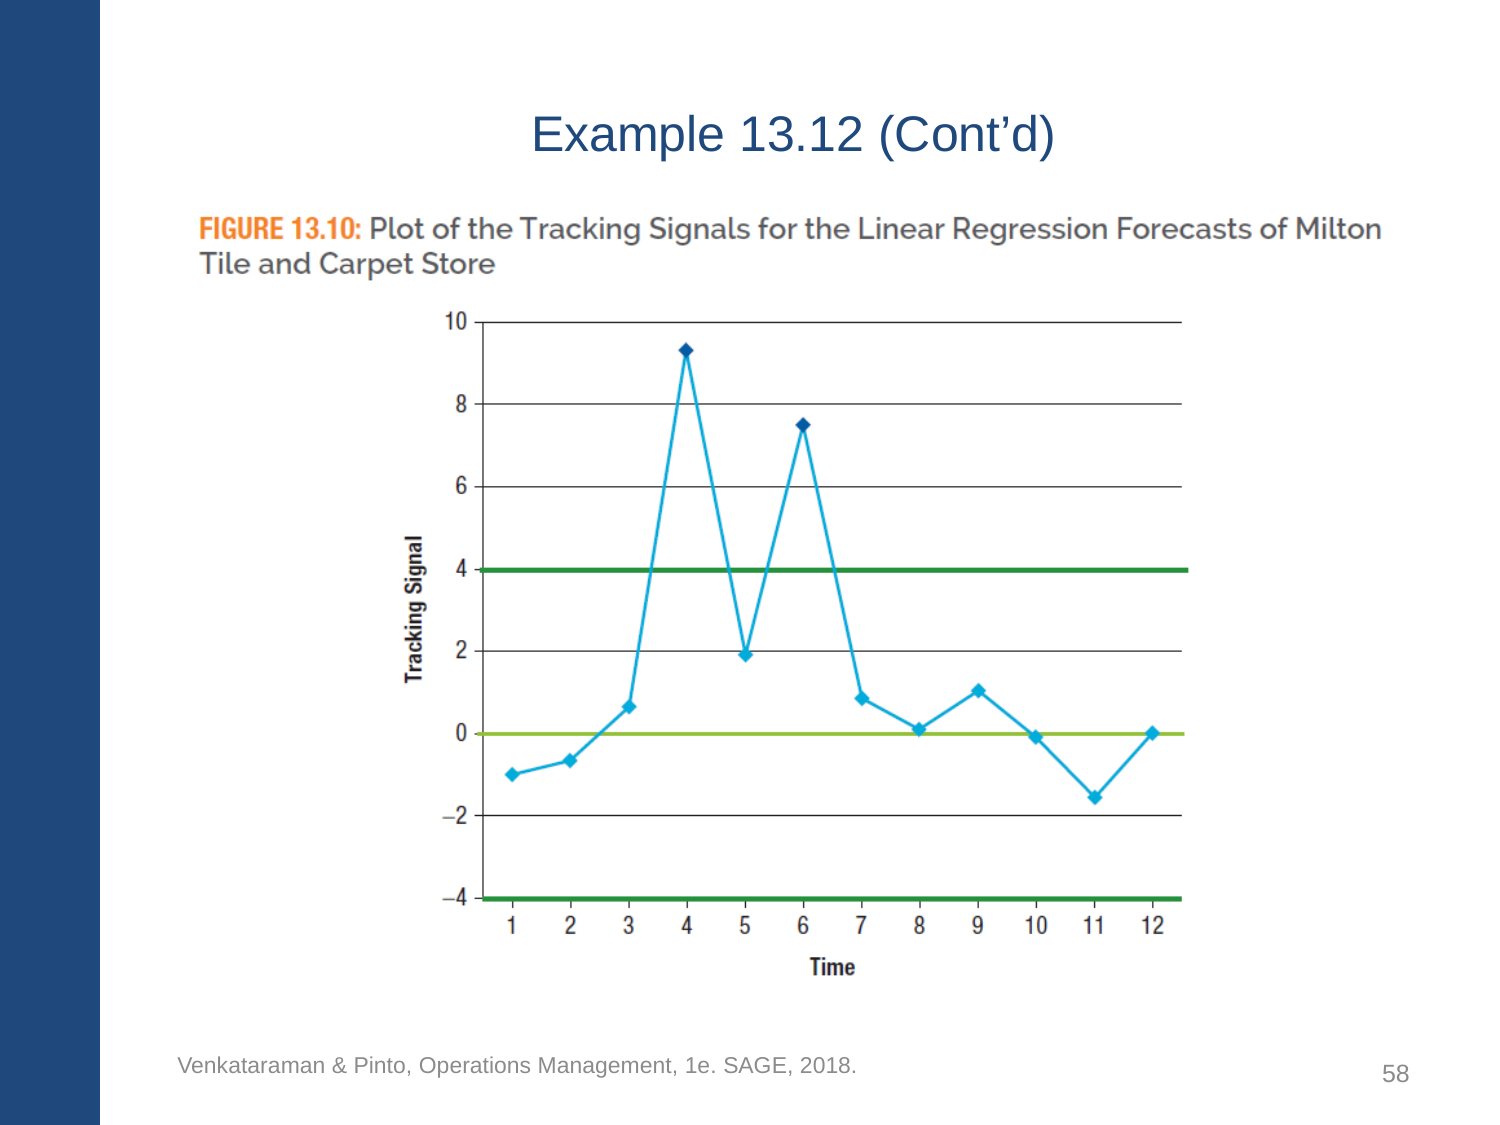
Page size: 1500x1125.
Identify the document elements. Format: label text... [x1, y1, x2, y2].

footer Venkataraman & Pinto, Operations Management, 1e. SAGE, 2018. [162, 1042, 1313, 1103]
picture [197, 199, 1407, 992]
title Example 13.12 (Cont’d) [162, 37, 1425, 225]
slide_number 58 [1350, 1042, 1425, 1103]
